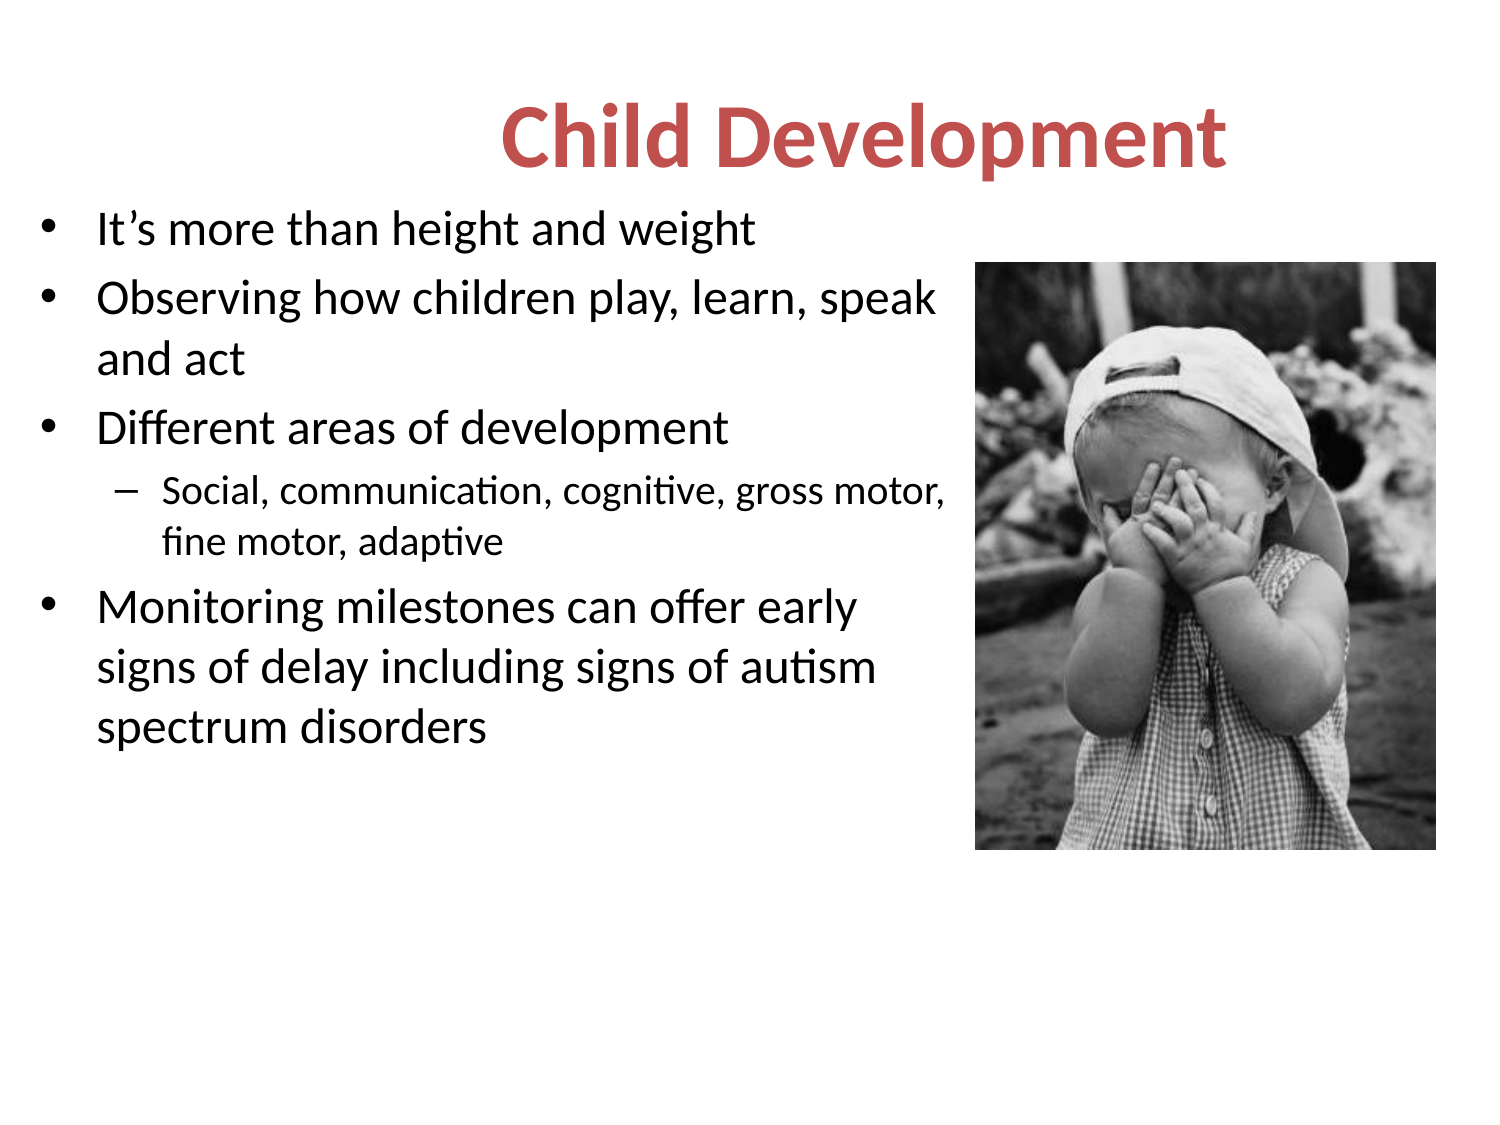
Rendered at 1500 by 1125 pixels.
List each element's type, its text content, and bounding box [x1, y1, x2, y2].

text_box Child Development [337, 37, 1393, 225]
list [974, 262, 1436, 851]
list It’s more than height and weight Observing how children play, learn, speak and act Different areas of development Social, communication, cognitive, gross motor, fine motor, adaptive Monitoring milestones can offer early signs of delay including signs of autism spectrum disorders [24, 187, 963, 1013]
